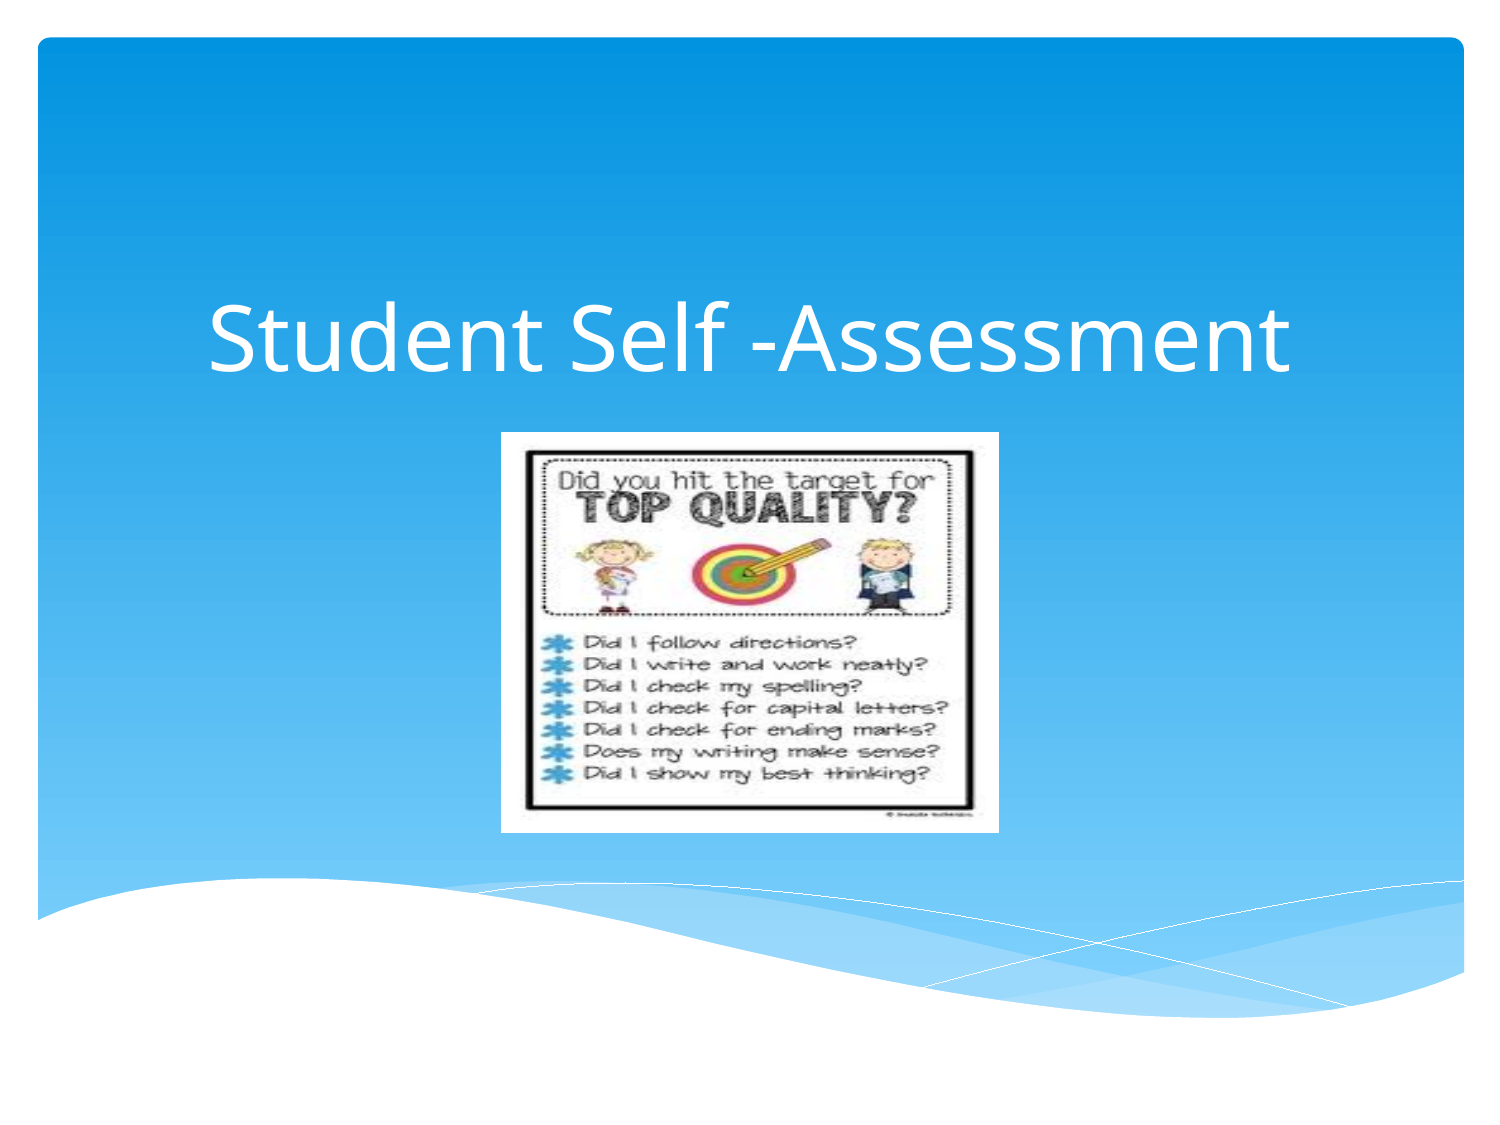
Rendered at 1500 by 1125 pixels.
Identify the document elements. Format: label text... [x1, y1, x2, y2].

title Student Self -Assessment [112, 262, 1388, 398]
picture [501, 432, 999, 833]
